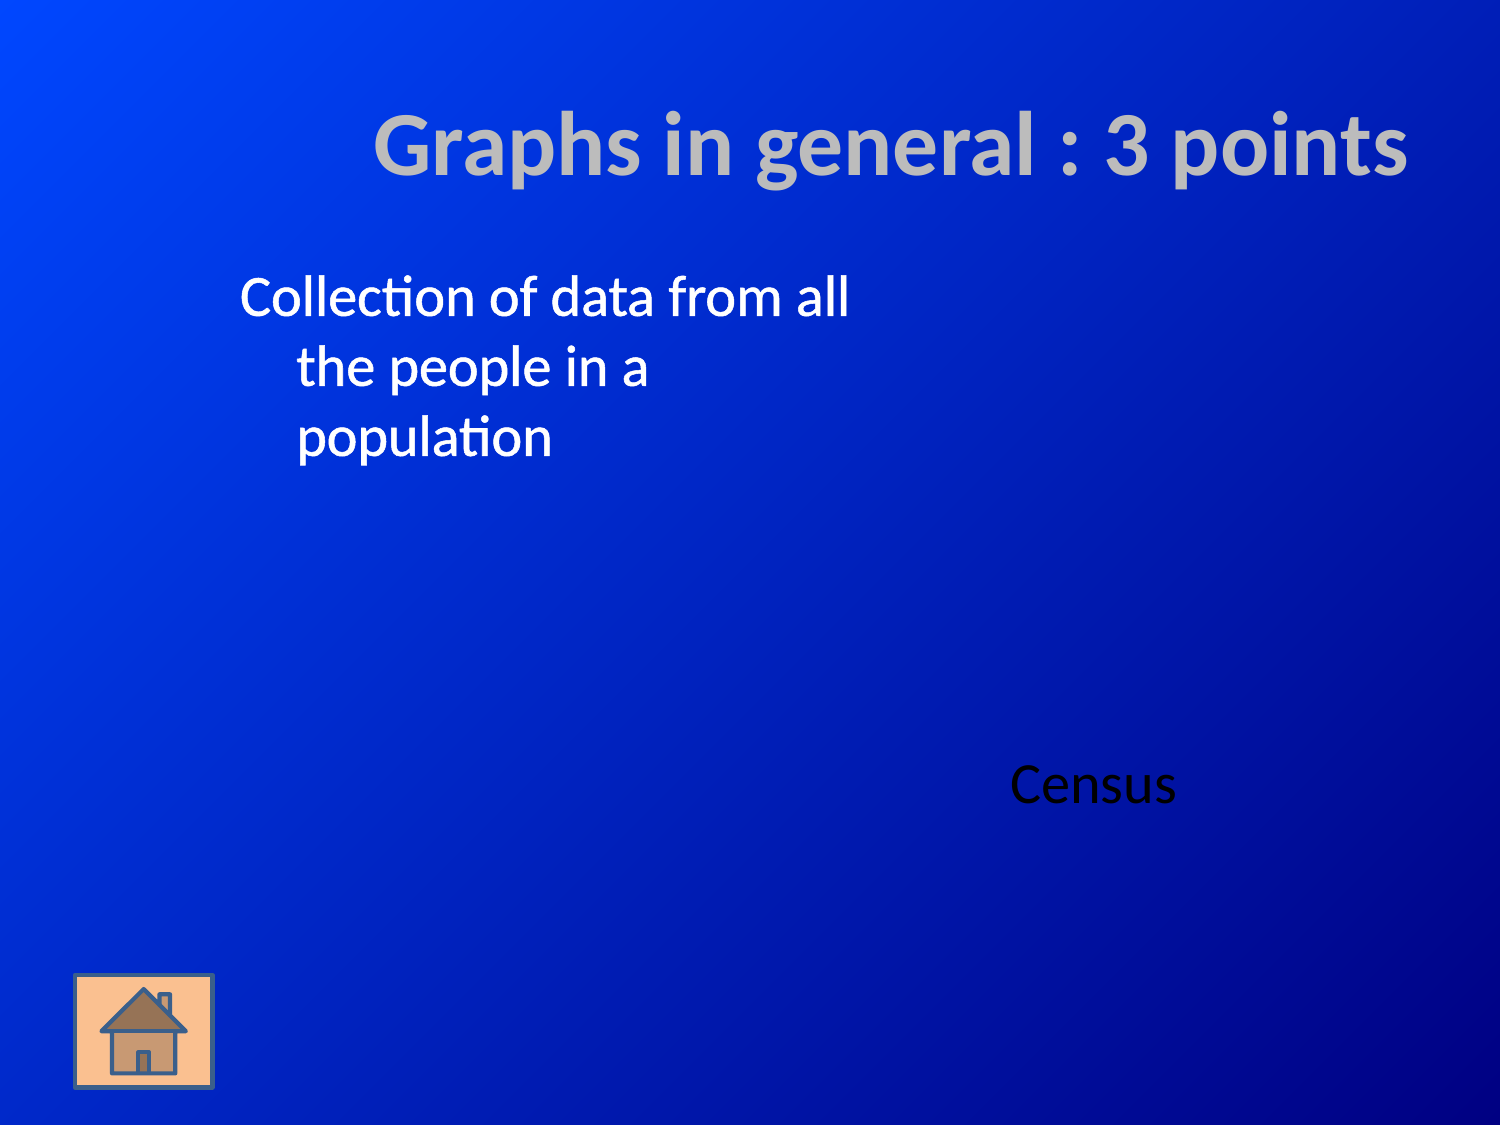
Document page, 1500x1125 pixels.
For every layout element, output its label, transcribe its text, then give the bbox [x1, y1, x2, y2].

title Graphs in general : 3 points [75, 45, 1425, 233]
text_box [73, 973, 215, 1090]
list Collection of data from all the people in a population [225, 249, 888, 993]
list Census [762, 737, 1425, 1005]
